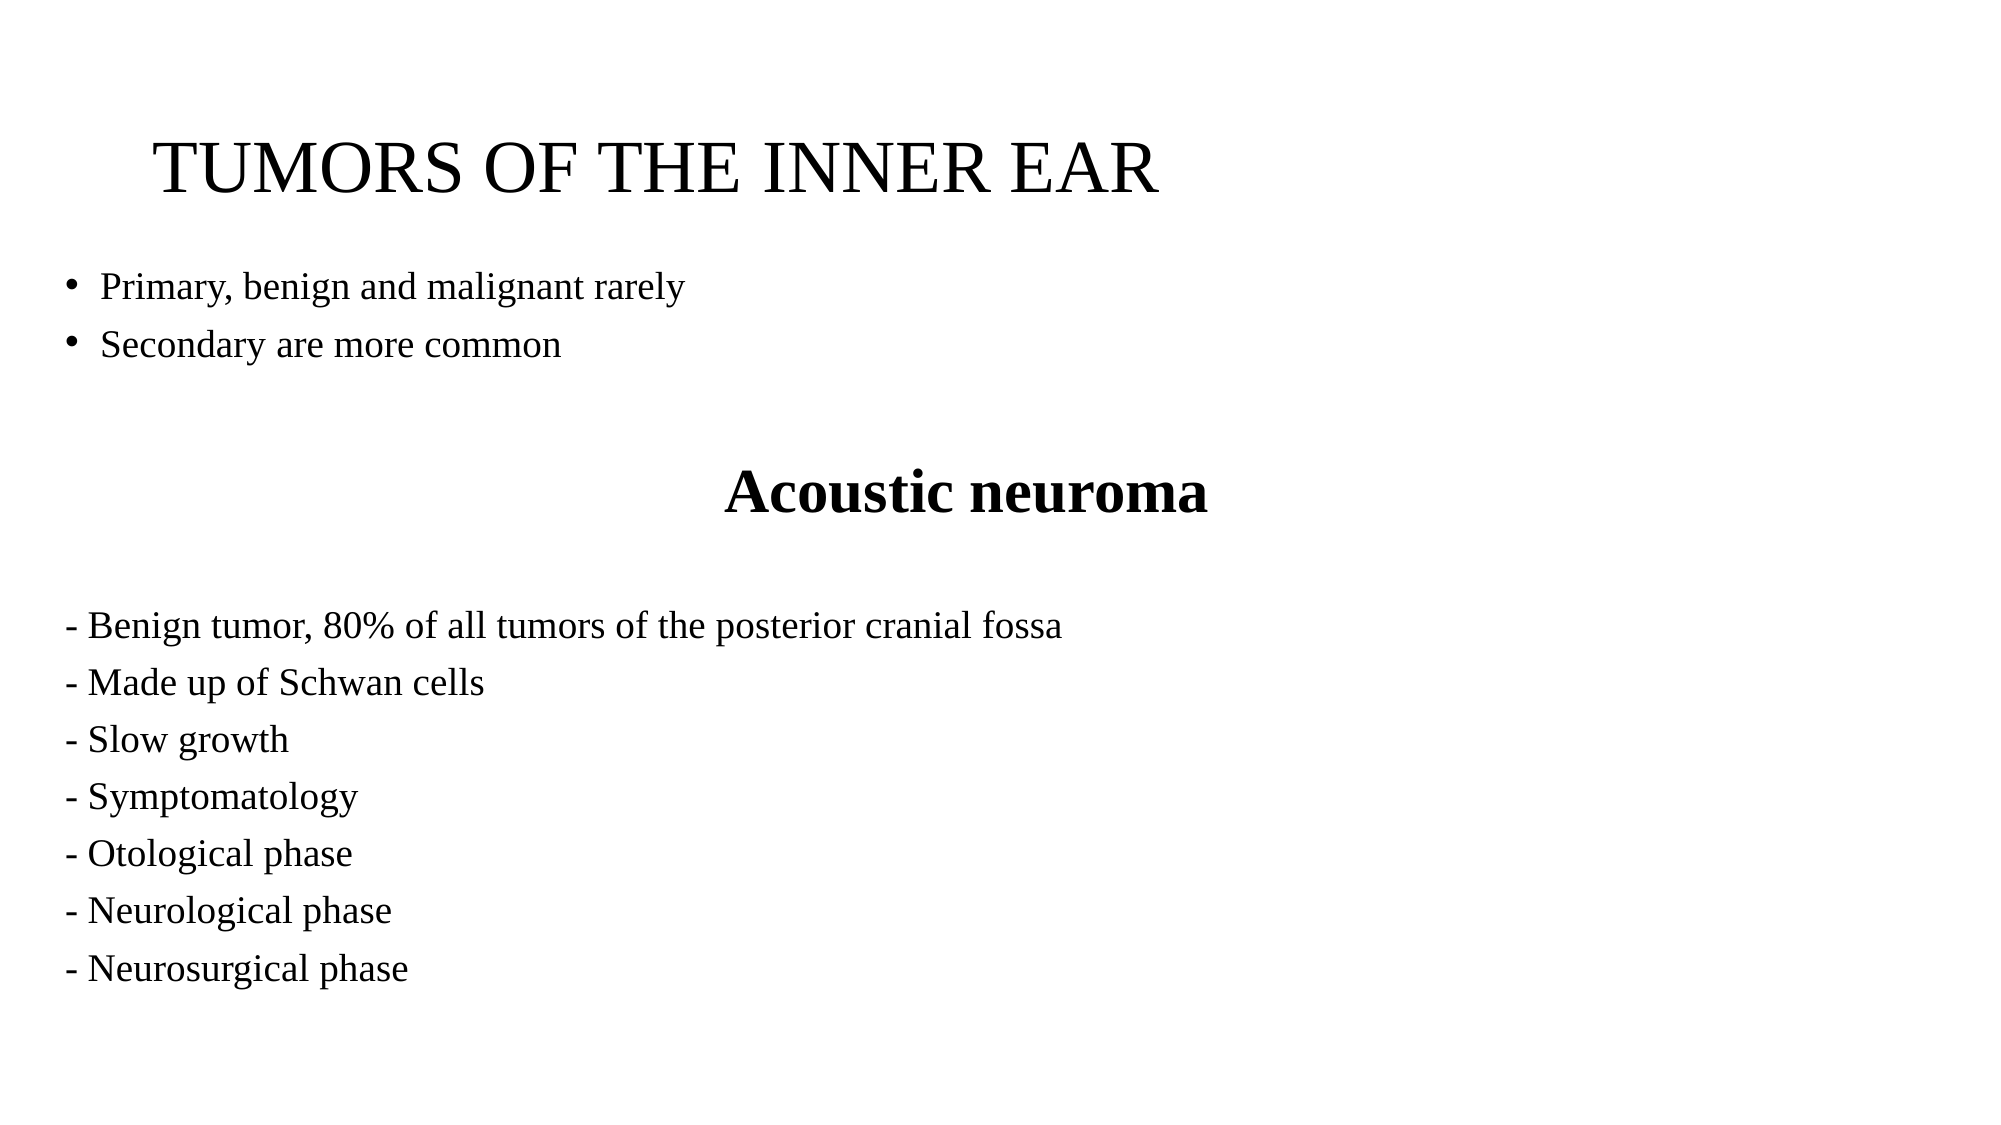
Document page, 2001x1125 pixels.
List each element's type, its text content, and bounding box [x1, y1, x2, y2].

list Primary, benign and malignant rarely Secondary are more common Acoustic neuroma - Benign tumor, 80% of all tumors of the posterior cranial fossa - Made up of Schwan cells - Slow growth - Symptomatology - Otological phase - Neurological phase - Neurosurgical phase [50, 262, 1900, 1000]
title TUMORS OF THE INNER EAR [137, 59, 1863, 278]
